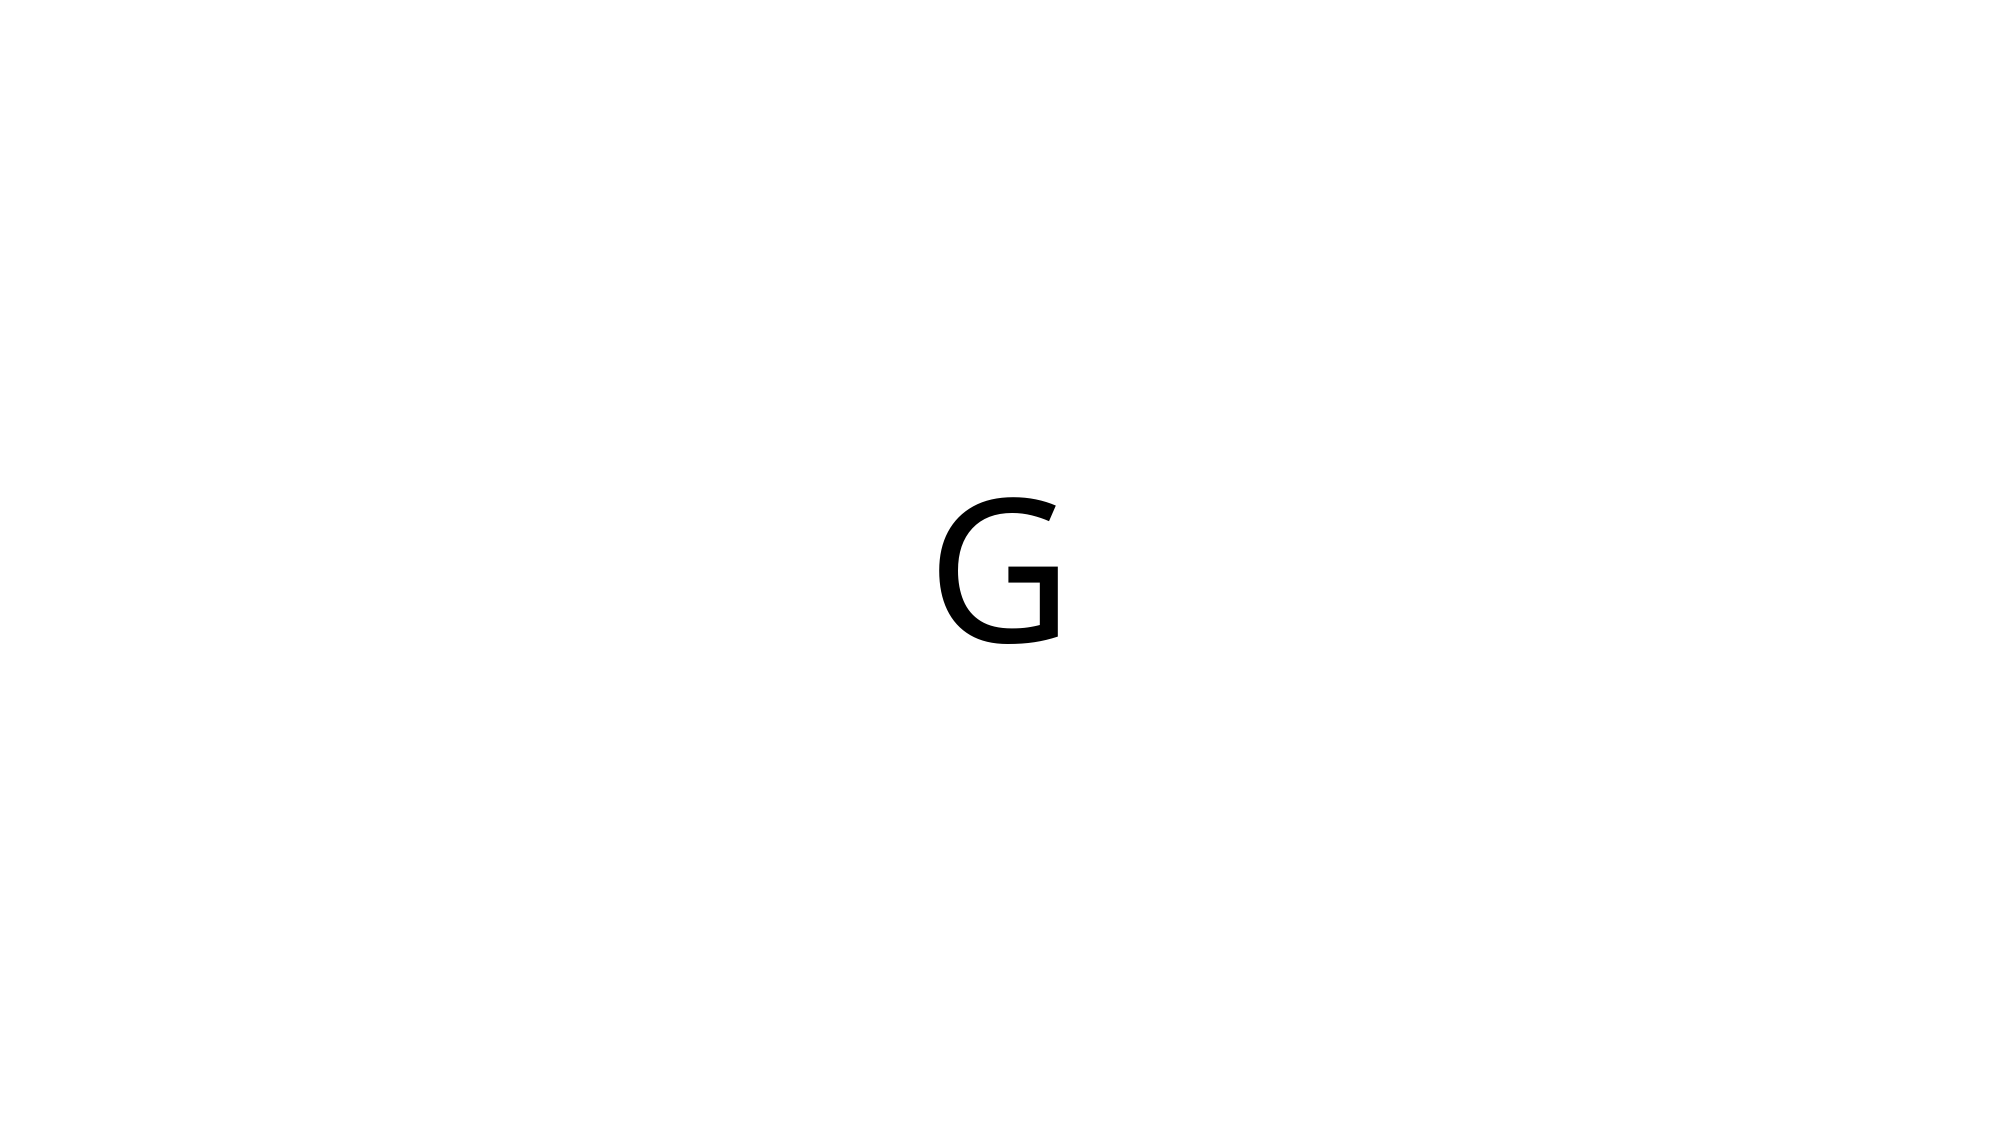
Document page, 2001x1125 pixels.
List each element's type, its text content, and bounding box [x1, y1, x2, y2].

title G [137, 59, 1863, 1096]
